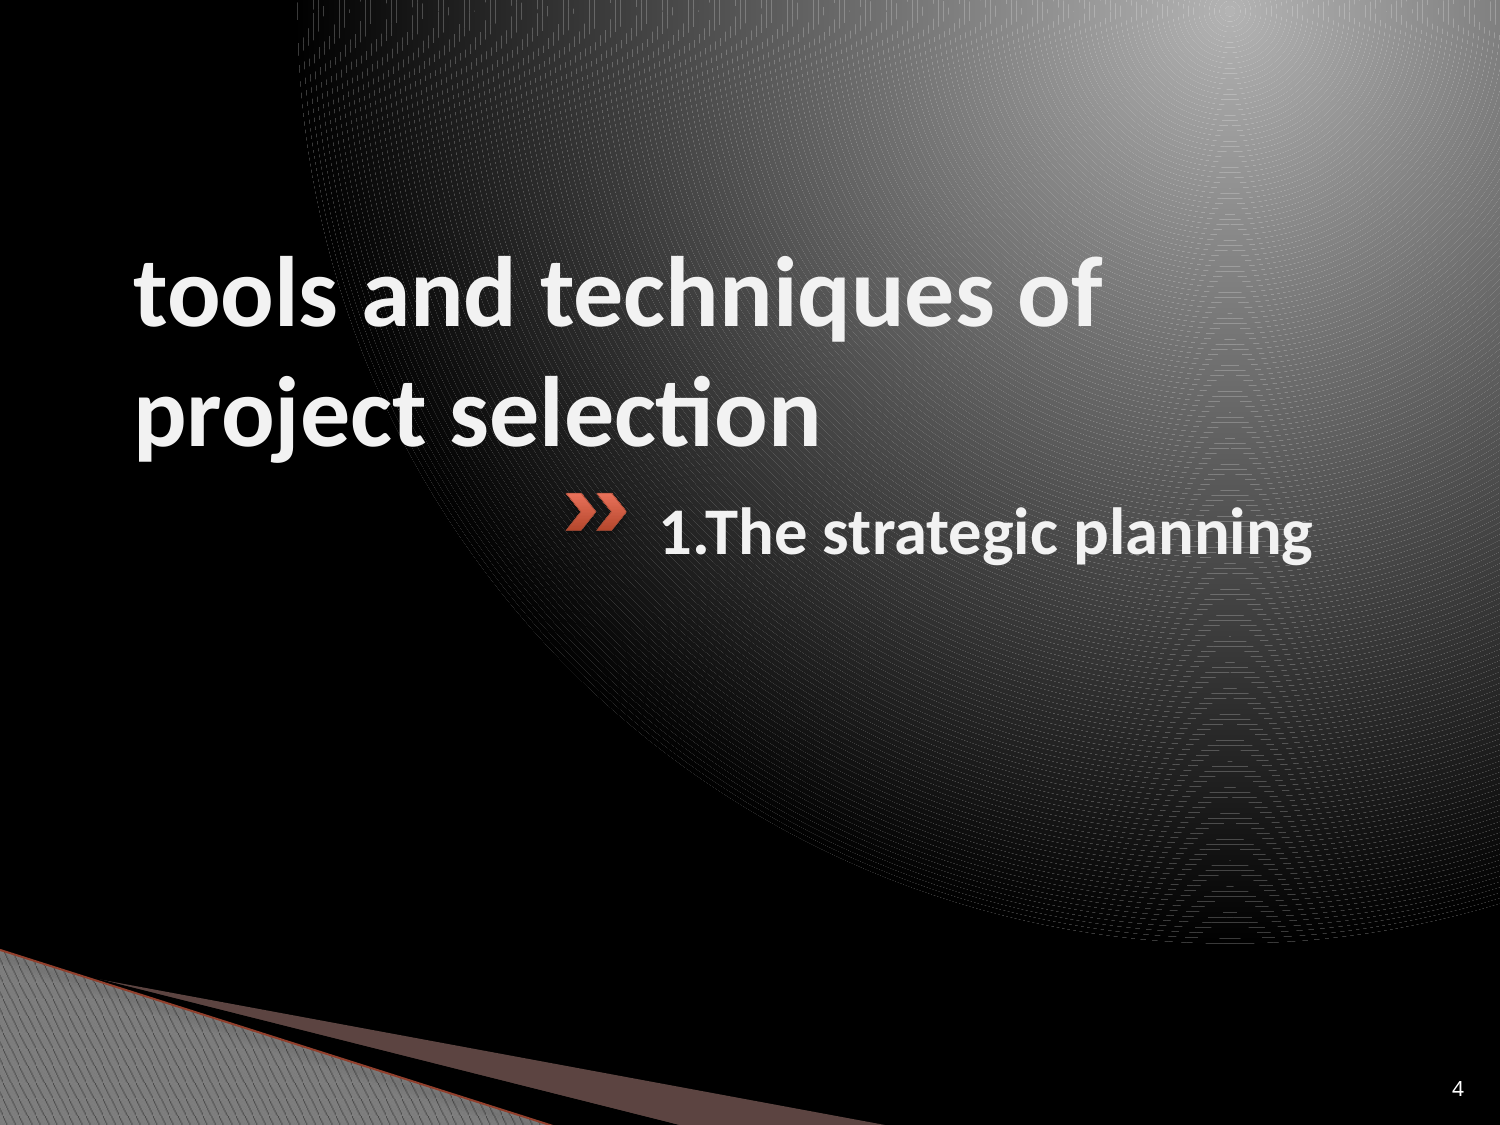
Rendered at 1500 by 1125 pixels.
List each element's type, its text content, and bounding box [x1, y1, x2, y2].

list 1.The strategic planning [643, 480, 1394, 720]
slide_number 4 [1418, 1051, 1479, 1112]
title tools and techniques of project selection [118, 173, 1394, 474]
picture [0, 952, 543, 1125]
